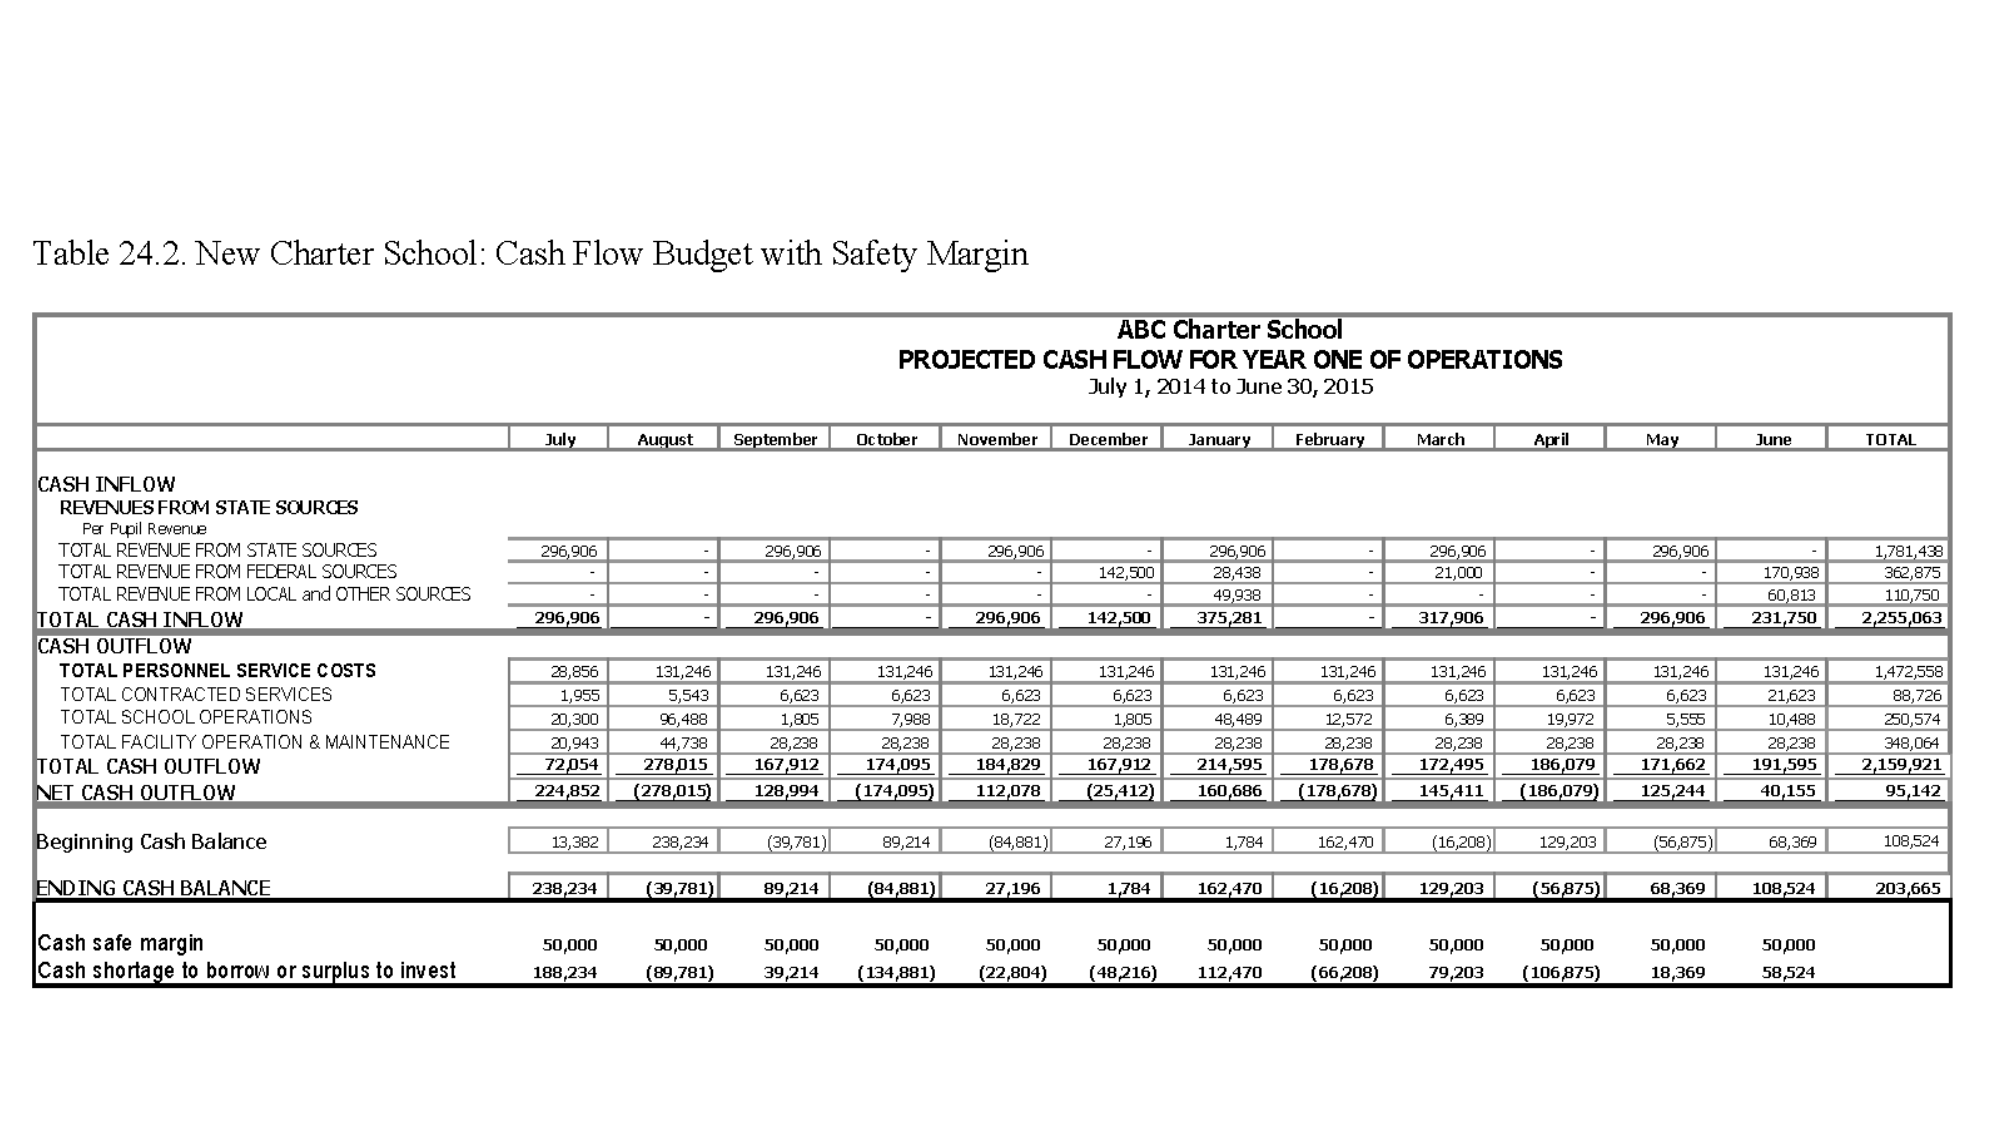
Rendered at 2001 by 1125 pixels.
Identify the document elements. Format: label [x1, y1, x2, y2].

list [26, 236, 1958, 996]
